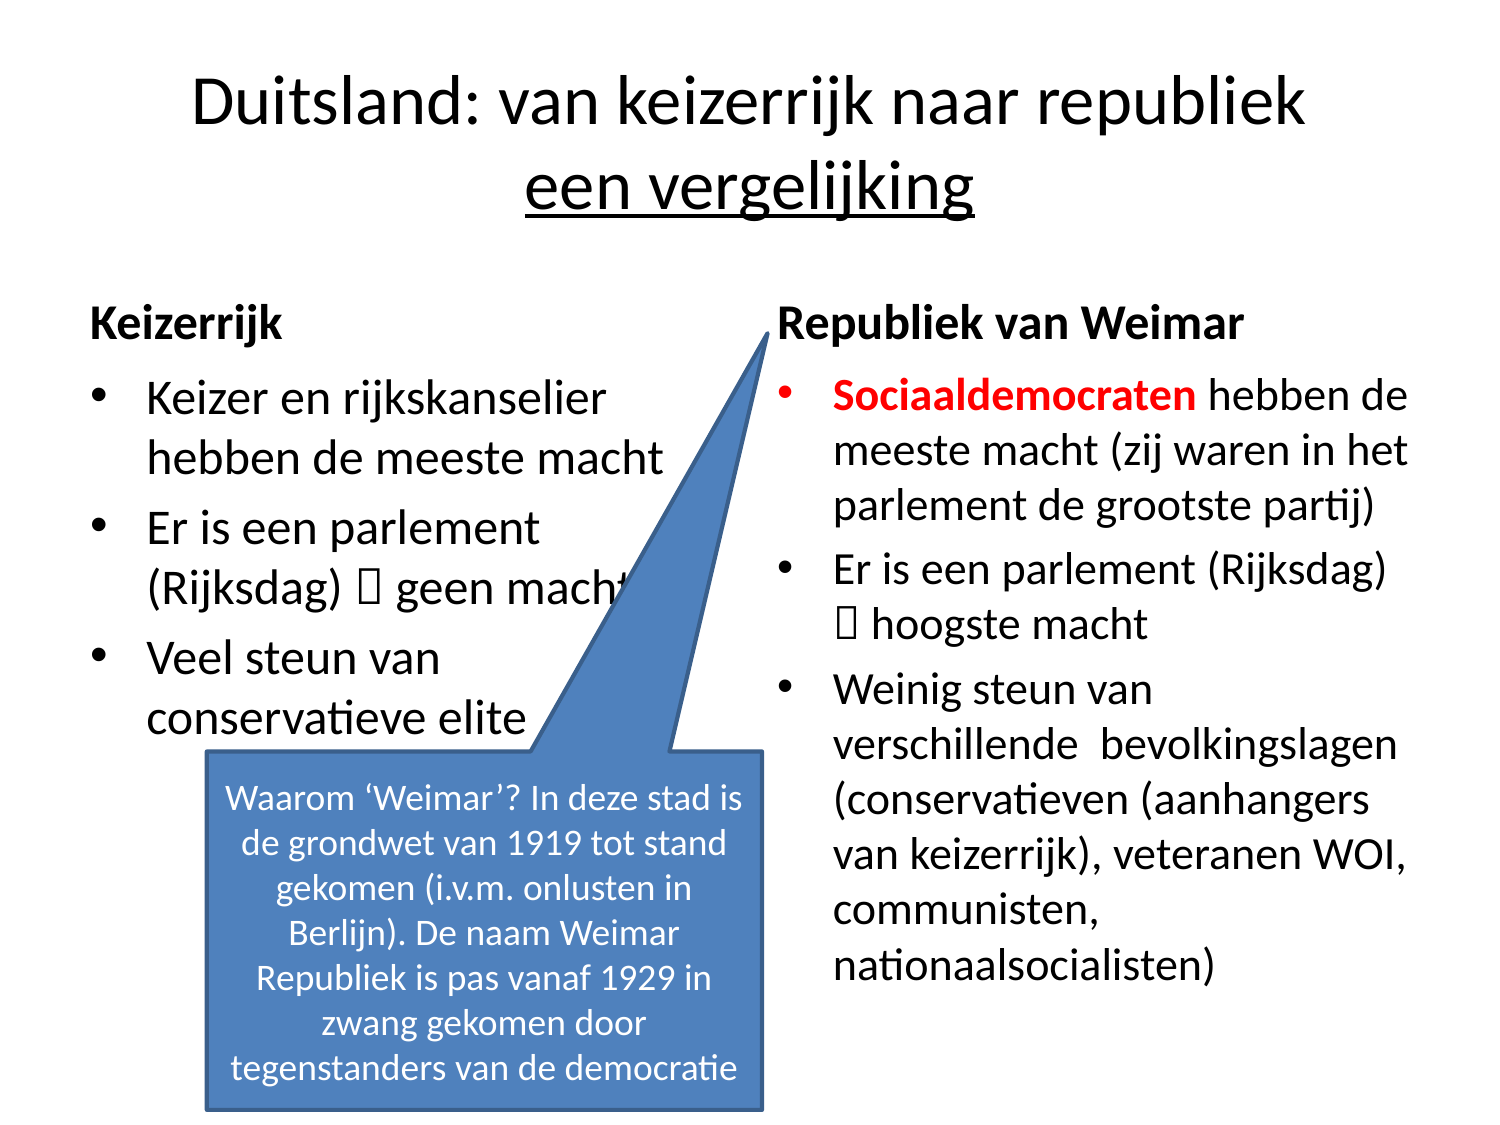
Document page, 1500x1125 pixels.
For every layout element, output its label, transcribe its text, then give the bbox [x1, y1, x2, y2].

list Republiek van Weimar [761, 251, 1425, 356]
title Duitsland: van keizerrijk naar republiek een vergelijking [75, 45, 1425, 233]
list Sociaaldemocraten hebben de meeste macht (zij waren in het parlement de grootste partij) Er is een parlement (Rijksdag)  hoogste macht Weinig steun van verschillende bevolkingslagen (conservatieven (aanhangers van keizerrijk), veteranen WOI, communisten, nationaalsocialisten) [761, 356, 1425, 1005]
list Keizerrijk [75, 251, 738, 356]
text_box Waarom ‘Weimar’? In deze stad is de grondwet van 1919 tot stand gekomen (i.v.m. onlusten in Berlijn). De naam Weimar Republiek is pas vanaf 1929 in zwang gekomen door tegenstanders van de democratie [204, 331, 770, 1112]
list Keizer en rijkskanselier hebben de meeste macht Er is een parlement (Rijksdag)  geen macht Veel steun van conservatieve elite [75, 356, 738, 1005]
